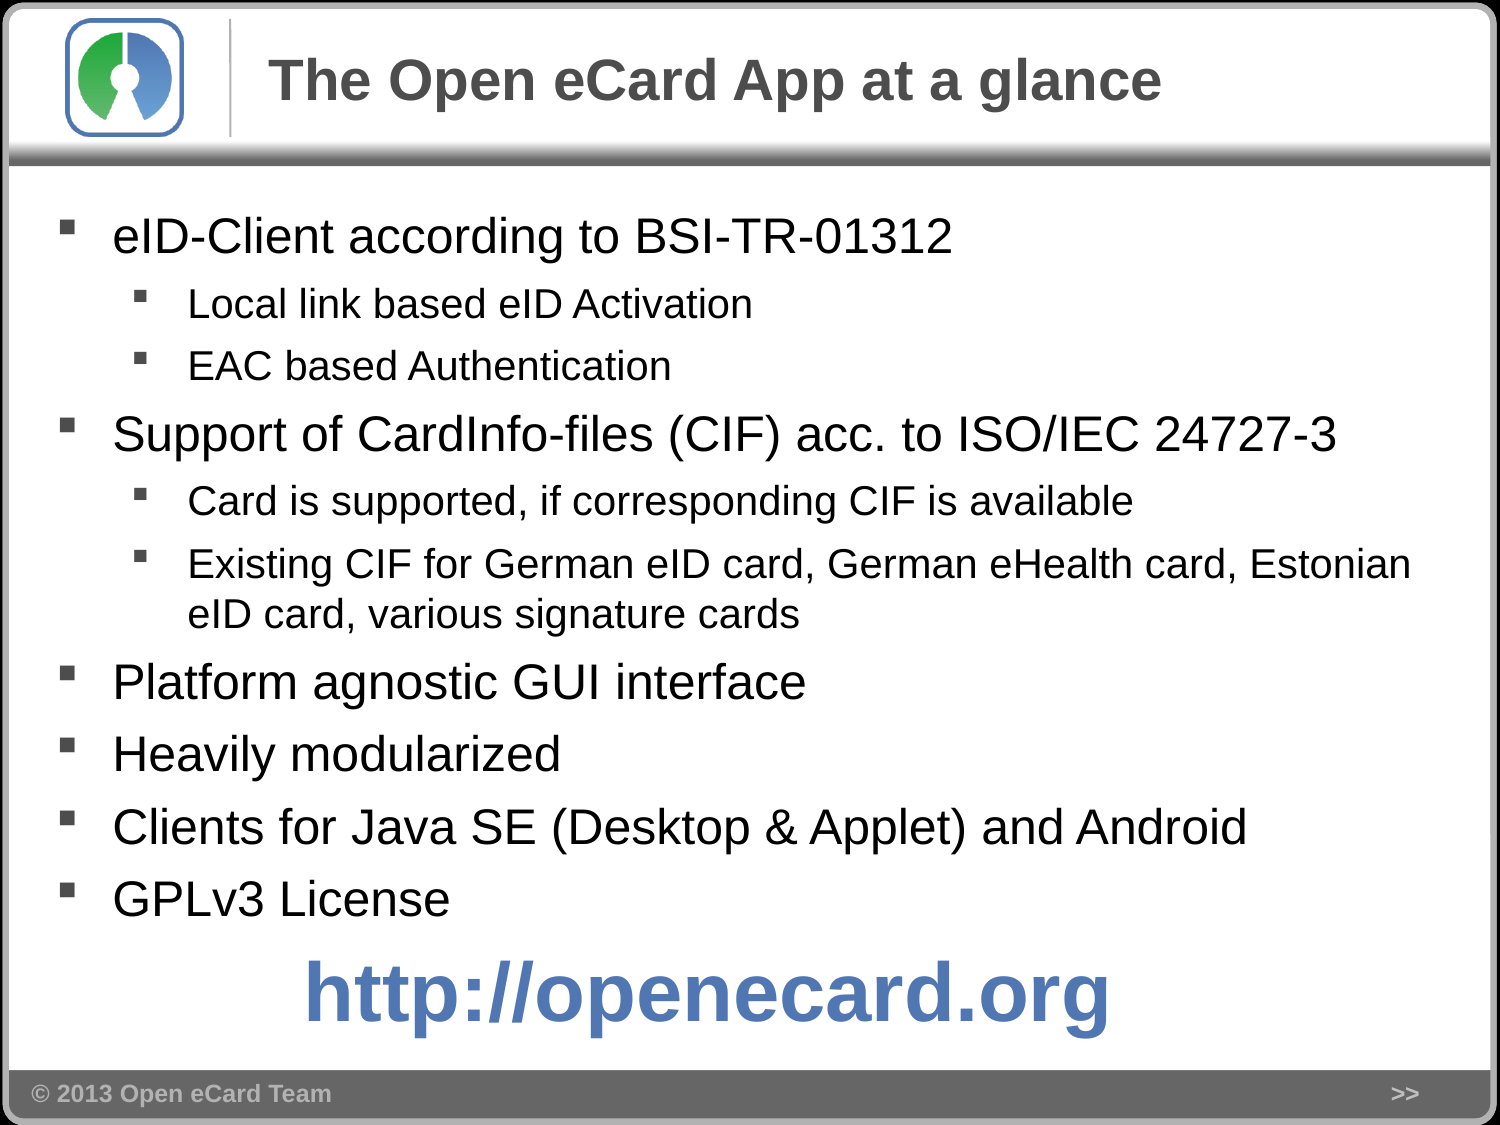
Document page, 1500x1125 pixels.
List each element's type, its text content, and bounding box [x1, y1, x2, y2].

title The Open eCard App at a glance [254, 34, 1424, 190]
picture [1424, 137, 1490, 168]
text_box >> 12 [1376, 1070, 1483, 1125]
list eID-Client according to BSI-TR-01312 Local link based eID Activation EAC based Authentication Support of CardInfo-files (CIF) acc. to ISO/IEC 24727-3 Card is supported, if corresponding CIF is available Existing CIF for German eID card, German eHealth card, Estonian eID card, various signature cards Platform agnostic GUI interface Heavily modularized Clients for Java SE (Desktop & Applet) and Android GPLv3 License [41, 196, 1459, 847]
text_box http://openecard.org [289, 930, 1187, 1046]
picture [9, 18, 254, 168]
